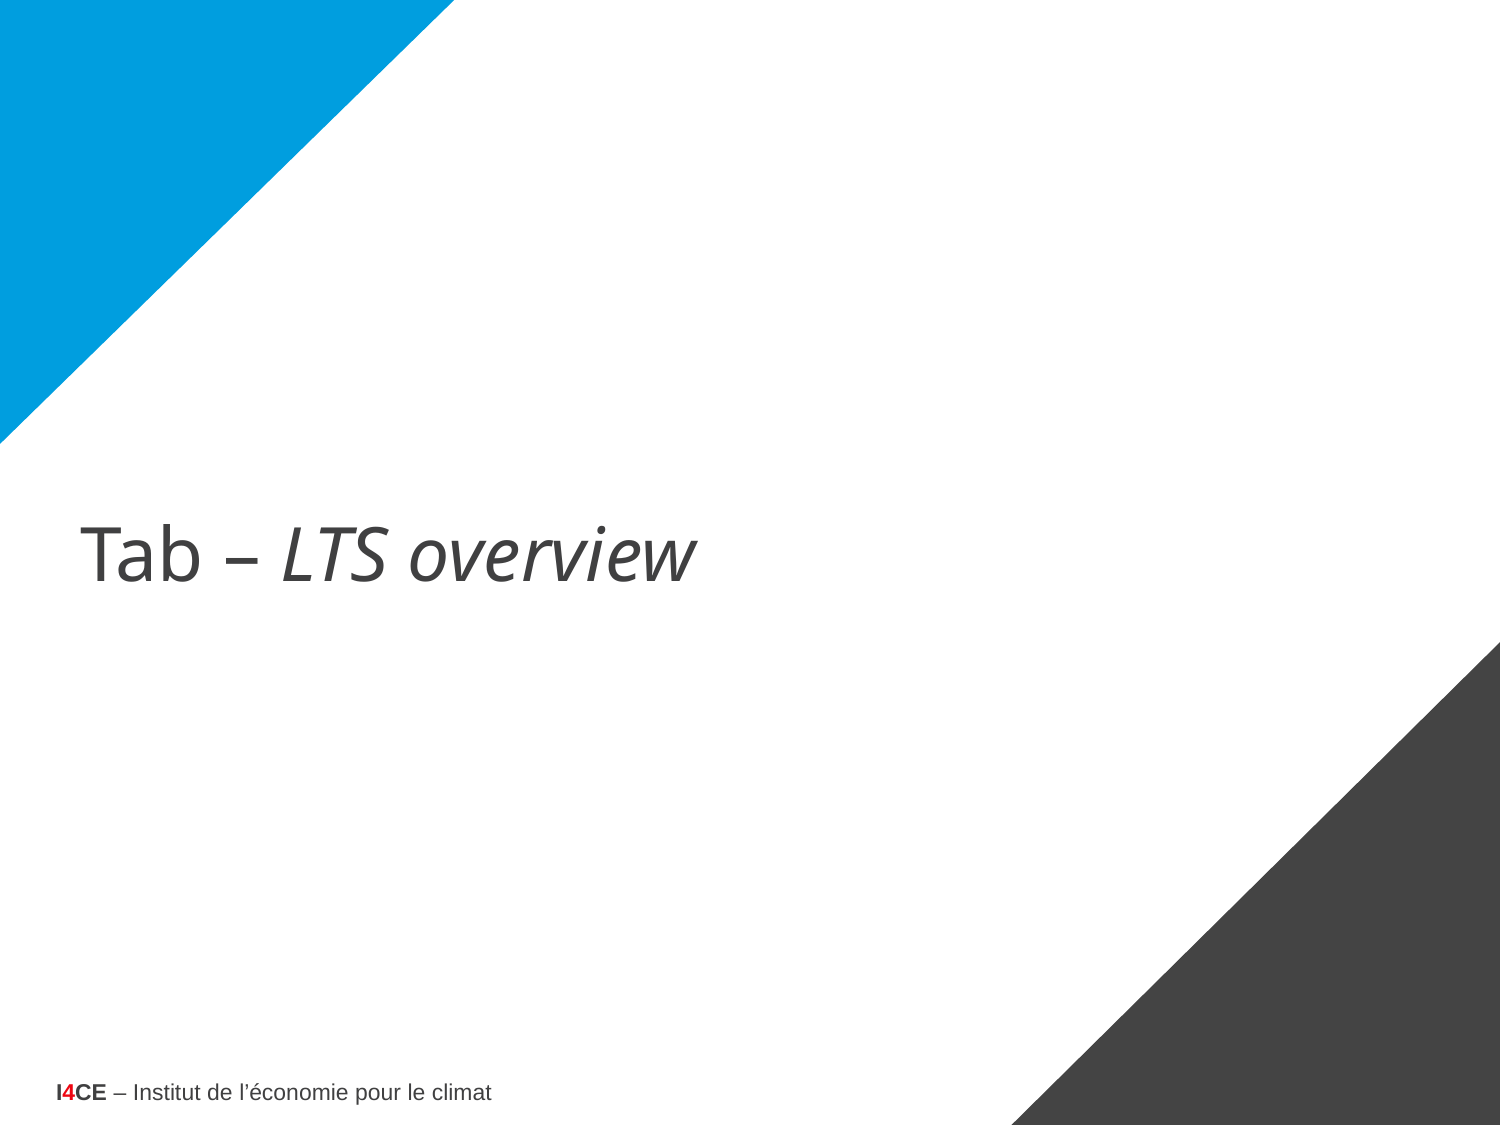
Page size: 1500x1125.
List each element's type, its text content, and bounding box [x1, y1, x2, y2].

title Tab – LTS overview [64, 457, 1436, 646]
